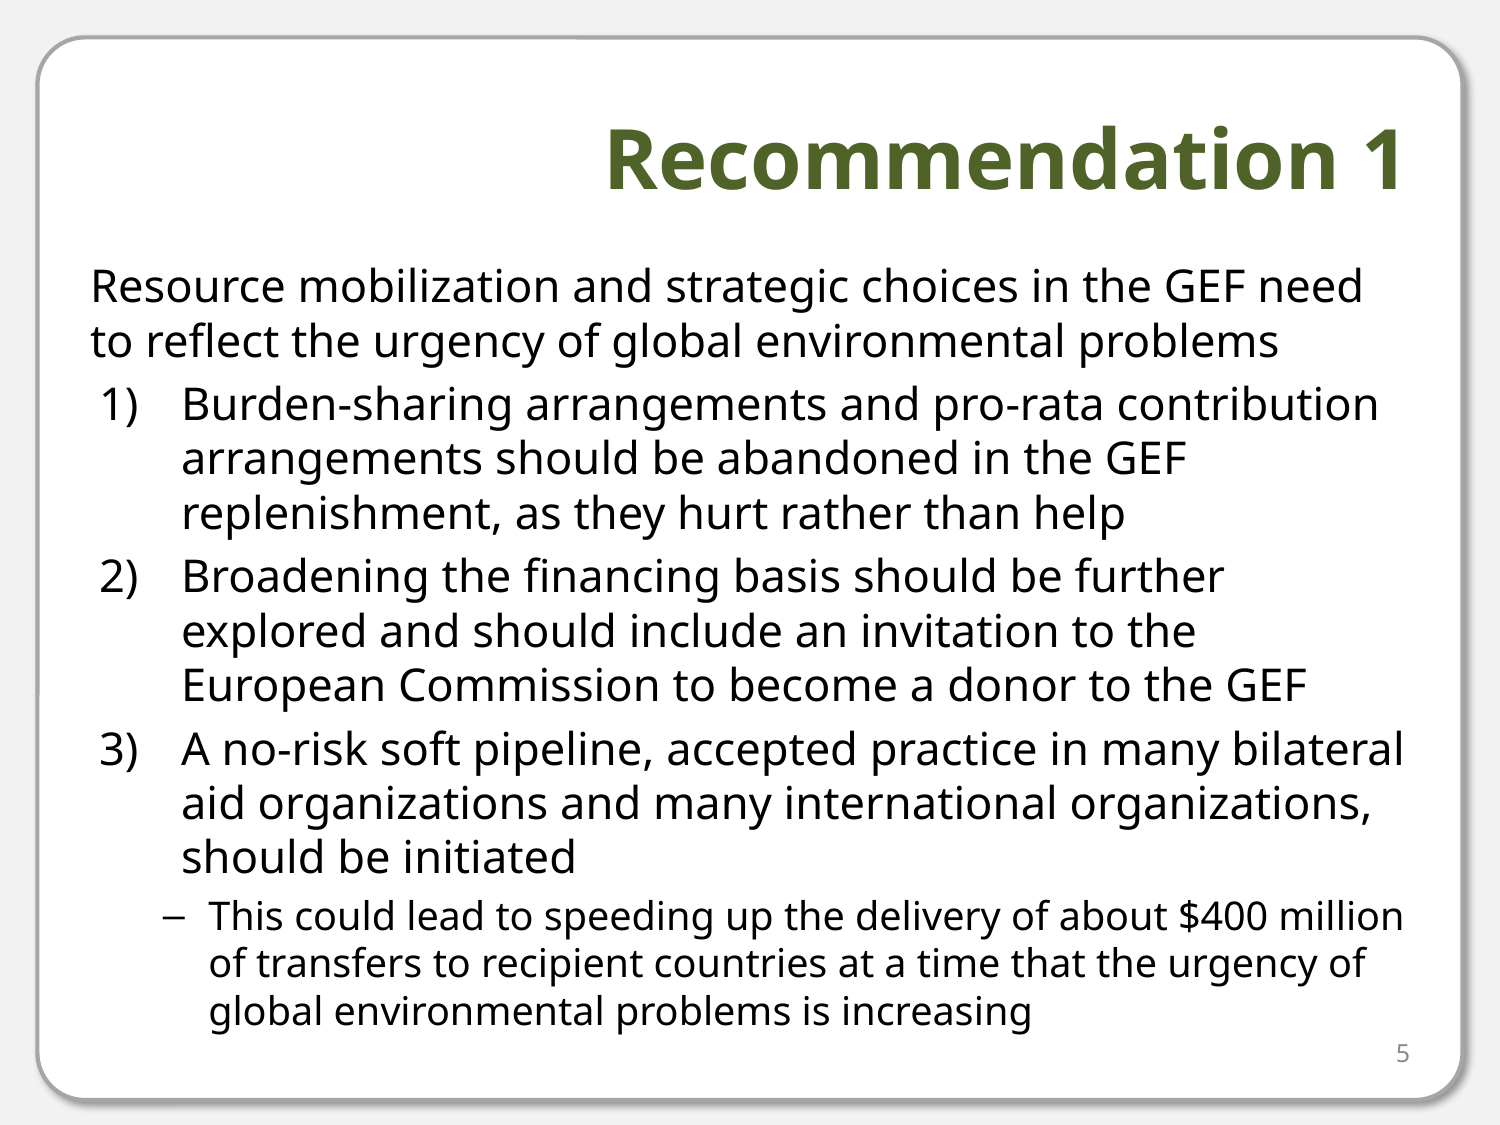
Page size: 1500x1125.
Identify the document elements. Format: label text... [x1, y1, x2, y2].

slide_number 5 [1074, 1025, 1425, 1085]
list Resource mobilization and strategic choices in the GEF need to reflect the urgency of global environmental problems Burden-sharing arrangements and pro-rata contribution arrangements should be abandoned in the GEF replenishment, as they hurt rather than help Broadening the financing basis should be further explored and should include an invitation to the European Commission to become a donor to the GEF A no-risk soft pipeline, accepted practice in many bilateral aid organizations and many international organizations, should be initiated This could lead to speeding up the delivery of about $400 million of transfers to recipient countries at a time that the urgency of global environmental problems is increasing [75, 249, 1425, 1055]
title Recommendation 1 [75, 62, 1425, 249]
